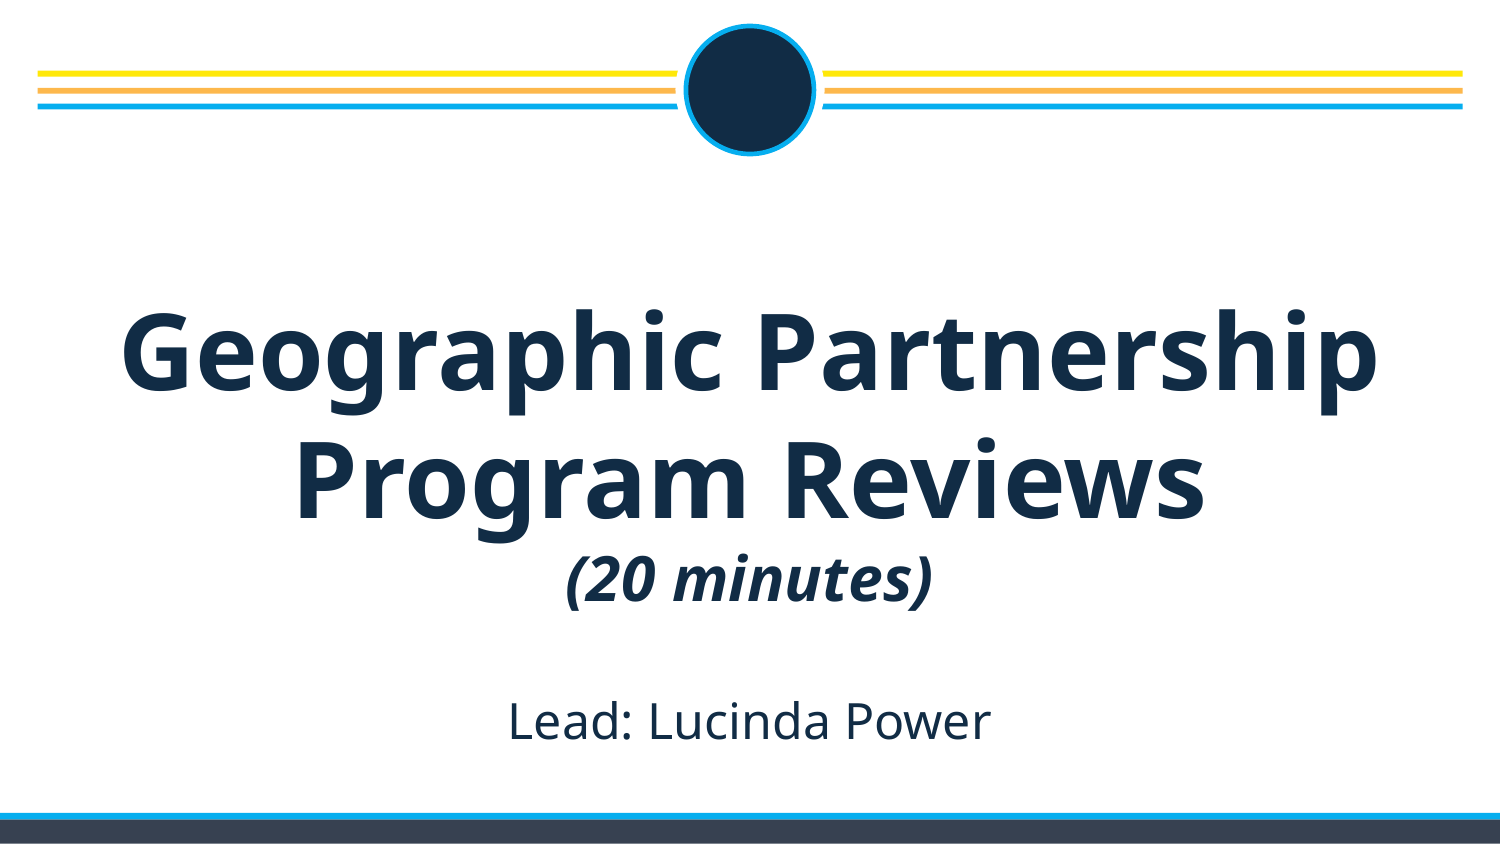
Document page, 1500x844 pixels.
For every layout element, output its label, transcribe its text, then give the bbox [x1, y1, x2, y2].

title Geographic Partnership Program Reviews (20 minutes) Lead: Lucinda Power [37, 284, 1463, 750]
